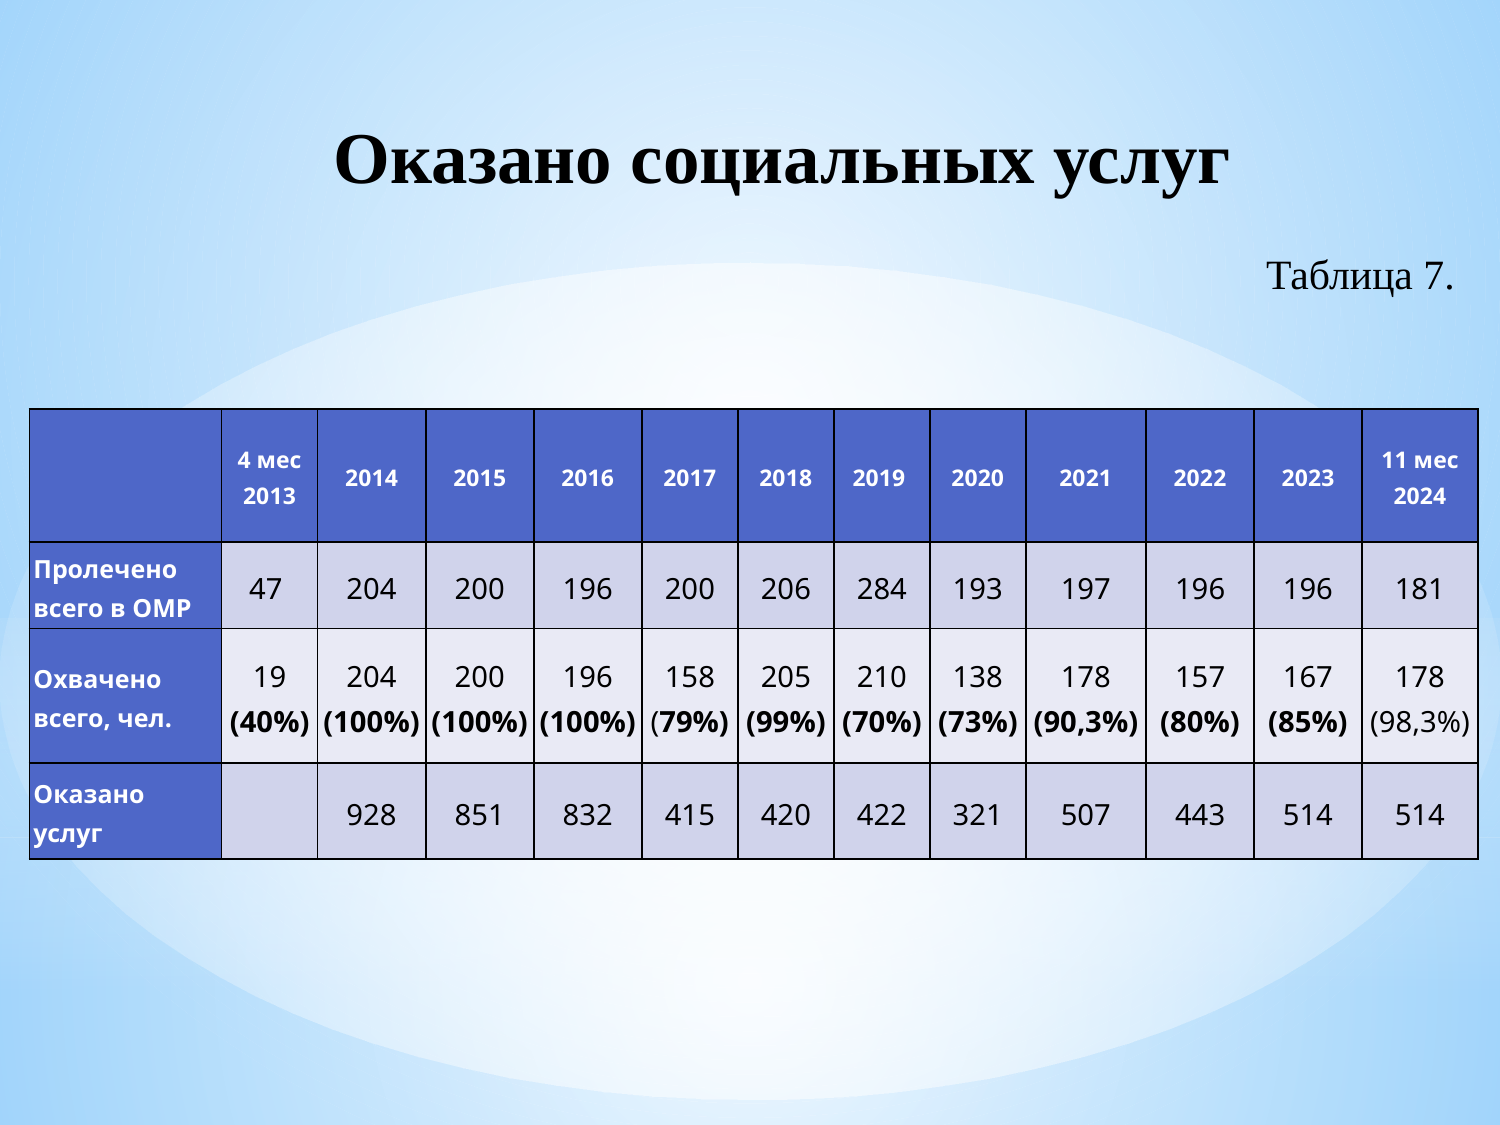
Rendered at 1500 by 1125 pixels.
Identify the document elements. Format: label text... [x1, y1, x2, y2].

table_cell 197 [1027, 543, 1145, 628]
table_header 2023 [1255, 410, 1361, 541]
table_header 2016 [535, 410, 641, 541]
table_cell 193 [931, 543, 1025, 628]
table_cell 178 (90,3%) [1027, 629, 1145, 762]
table_cell Охвачено всего, чел. [30, 629, 221, 762]
text_box Оказано социальных услуг Таблица 7. [13, 102, 1479, 351]
table_cell 19 (40%) [222, 629, 317, 762]
table_header 11 мес 2024 [1363, 410, 1477, 541]
table_header 2017 [643, 410, 737, 541]
table_header 2021 [1027, 410, 1145, 541]
table_cell Оказано услуг [30, 764, 221, 858]
table_cell 284 [835, 543, 929, 628]
table_header 2018 [739, 410, 833, 541]
table_cell 196 [1147, 543, 1253, 628]
table_cell 507 [1027, 764, 1145, 858]
table_cell 181 [1363, 543, 1477, 628]
table_cell 204 [318, 543, 425, 628]
table_cell 443 [1147, 764, 1253, 858]
table_cell 178 (98,3%) [1363, 629, 1477, 762]
table_header 2014 [318, 410, 425, 541]
table_cell 514 [1363, 764, 1477, 858]
table_cell 422 [835, 764, 929, 858]
table_cell 200 [643, 543, 737, 628]
table_cell 415 [643, 764, 737, 858]
table_cell 138 (73%) [931, 629, 1025, 762]
table_cell 157 (80%) [1147, 629, 1253, 762]
table_cell 196 [1255, 543, 1361, 628]
table_cell 200 [427, 543, 533, 628]
table_header 2022 [1147, 410, 1253, 541]
table_cell 167 (85%) [1255, 629, 1361, 762]
table_cell 196 (100%) [535, 629, 641, 762]
table_header 2019 [835, 410, 929, 541]
table_header 2015 [427, 410, 533, 541]
table_cell 200 (100%) [427, 629, 533, 762]
table_cell 851 [427, 764, 533, 858]
table_header 4 мес 2013 [222, 410, 317, 541]
table_cell Пролечено всего в ОМР [30, 543, 221, 628]
table_cell 928 [318, 764, 425, 858]
table_cell 196 [535, 543, 641, 628]
table_cell 47 [222, 543, 317, 628]
table_cell 420 [739, 764, 833, 858]
table_cell 514 [1255, 764, 1361, 858]
table_cell 832 [535, 764, 641, 858]
table_header 2020 [931, 410, 1025, 541]
table_cell 210 (70%) [835, 629, 929, 762]
table_cell 205 (99%) [739, 629, 833, 762]
table_cell [222, 764, 317, 858]
table_cell 204 (100%) [318, 629, 425, 762]
table_header [30, 410, 221, 541]
table_cell 321 [931, 764, 1025, 858]
table_cell 206 [739, 543, 833, 628]
table_cell 158 (79%) [643, 629, 737, 762]
